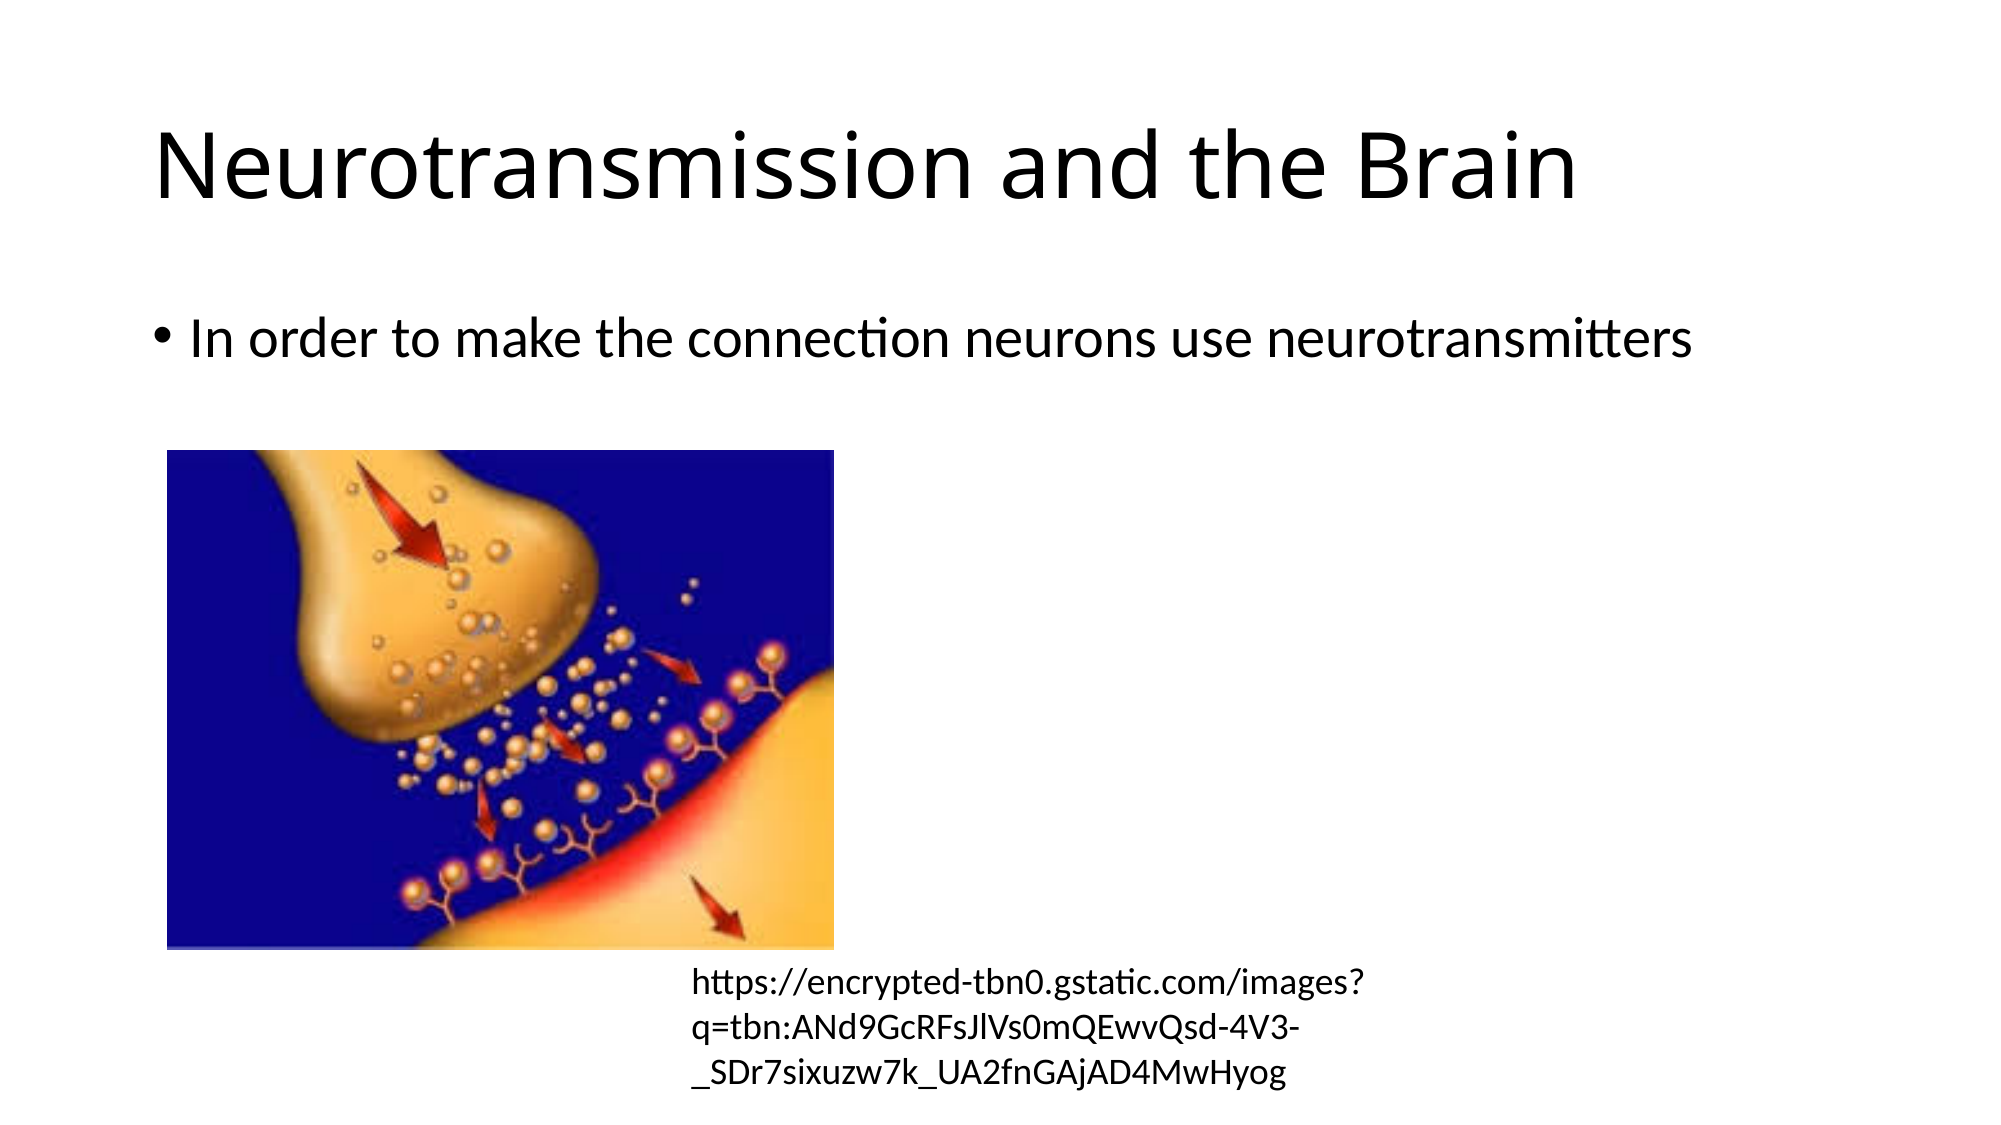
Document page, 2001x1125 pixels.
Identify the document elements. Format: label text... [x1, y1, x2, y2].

title Neurotransmission and the Brain [137, 59, 1863, 278]
list In order to make the connection neurons use neurotransmitters [137, 299, 1863, 1014]
picture [167, 450, 834, 950]
text_box https://encrypted-tbn0.gstatic.com/images?q=tbn:ANd9GcRFsJlVs0mQEwvQsd-4V3-_SDr7sixuzw7k_UA2fnGAjAD4MwHyog [676, 949, 1677, 1100]
